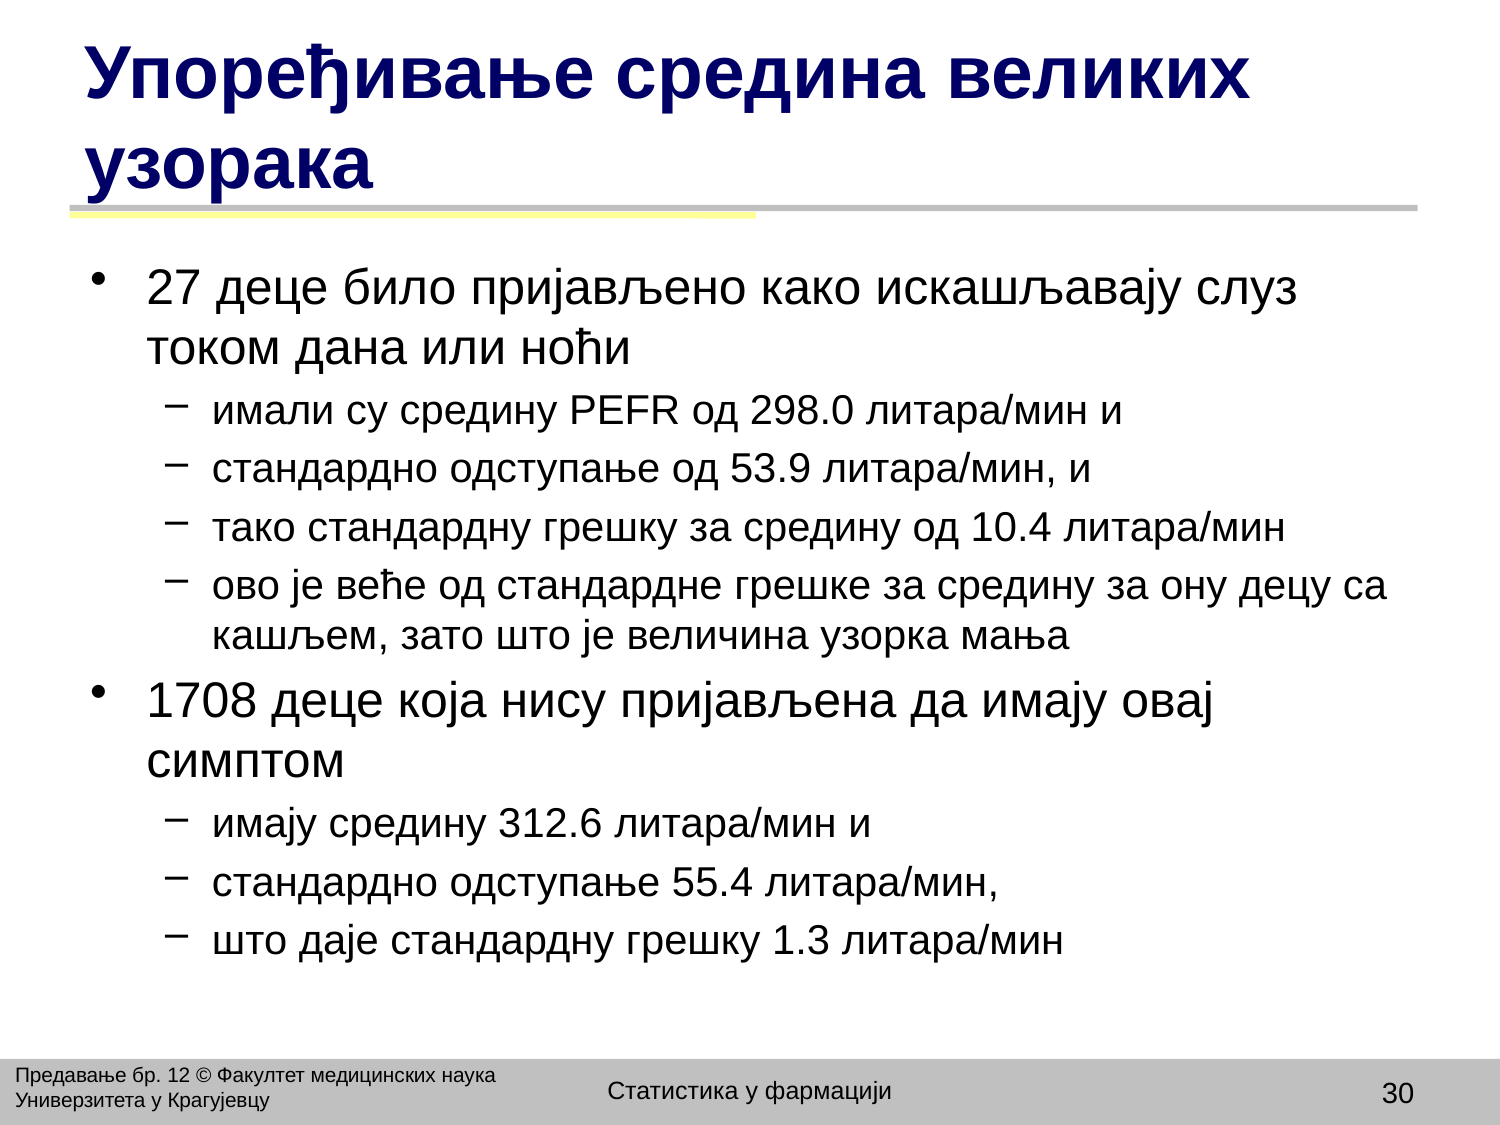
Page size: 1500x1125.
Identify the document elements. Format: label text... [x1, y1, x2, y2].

title Упоређивање средина великих узорака [69, 19, 1426, 208]
slide_number Предавање бр. 12 © Факултет медицинских наука Универзитета у Крагујевцу [0, 1053, 621, 1108]
list 27 деце било пријављено како искашљавају слуз током дана или ноћи имали су средину PEFR од 298.0 литара/мин и стандардно одступање од 53.9 литара/мин, и тако стандардну грешку за средину од 10.4 литара/мин ово је веће од стандардне грешке за средину за ону децу са кашљем, зато што је величина узорка мања 1708 деце која нису пријављена да имају овај симптом имају средину 312.6 литара/мин и стандардно одступање 55.4 литара/мин, што даје стандардну грешку 1.3 литара/мин [74, 246, 1426, 1023]
slide_number 30 [1079, 1066, 1430, 1125]
footer Статистика у фармацији [512, 1066, 988, 1125]
